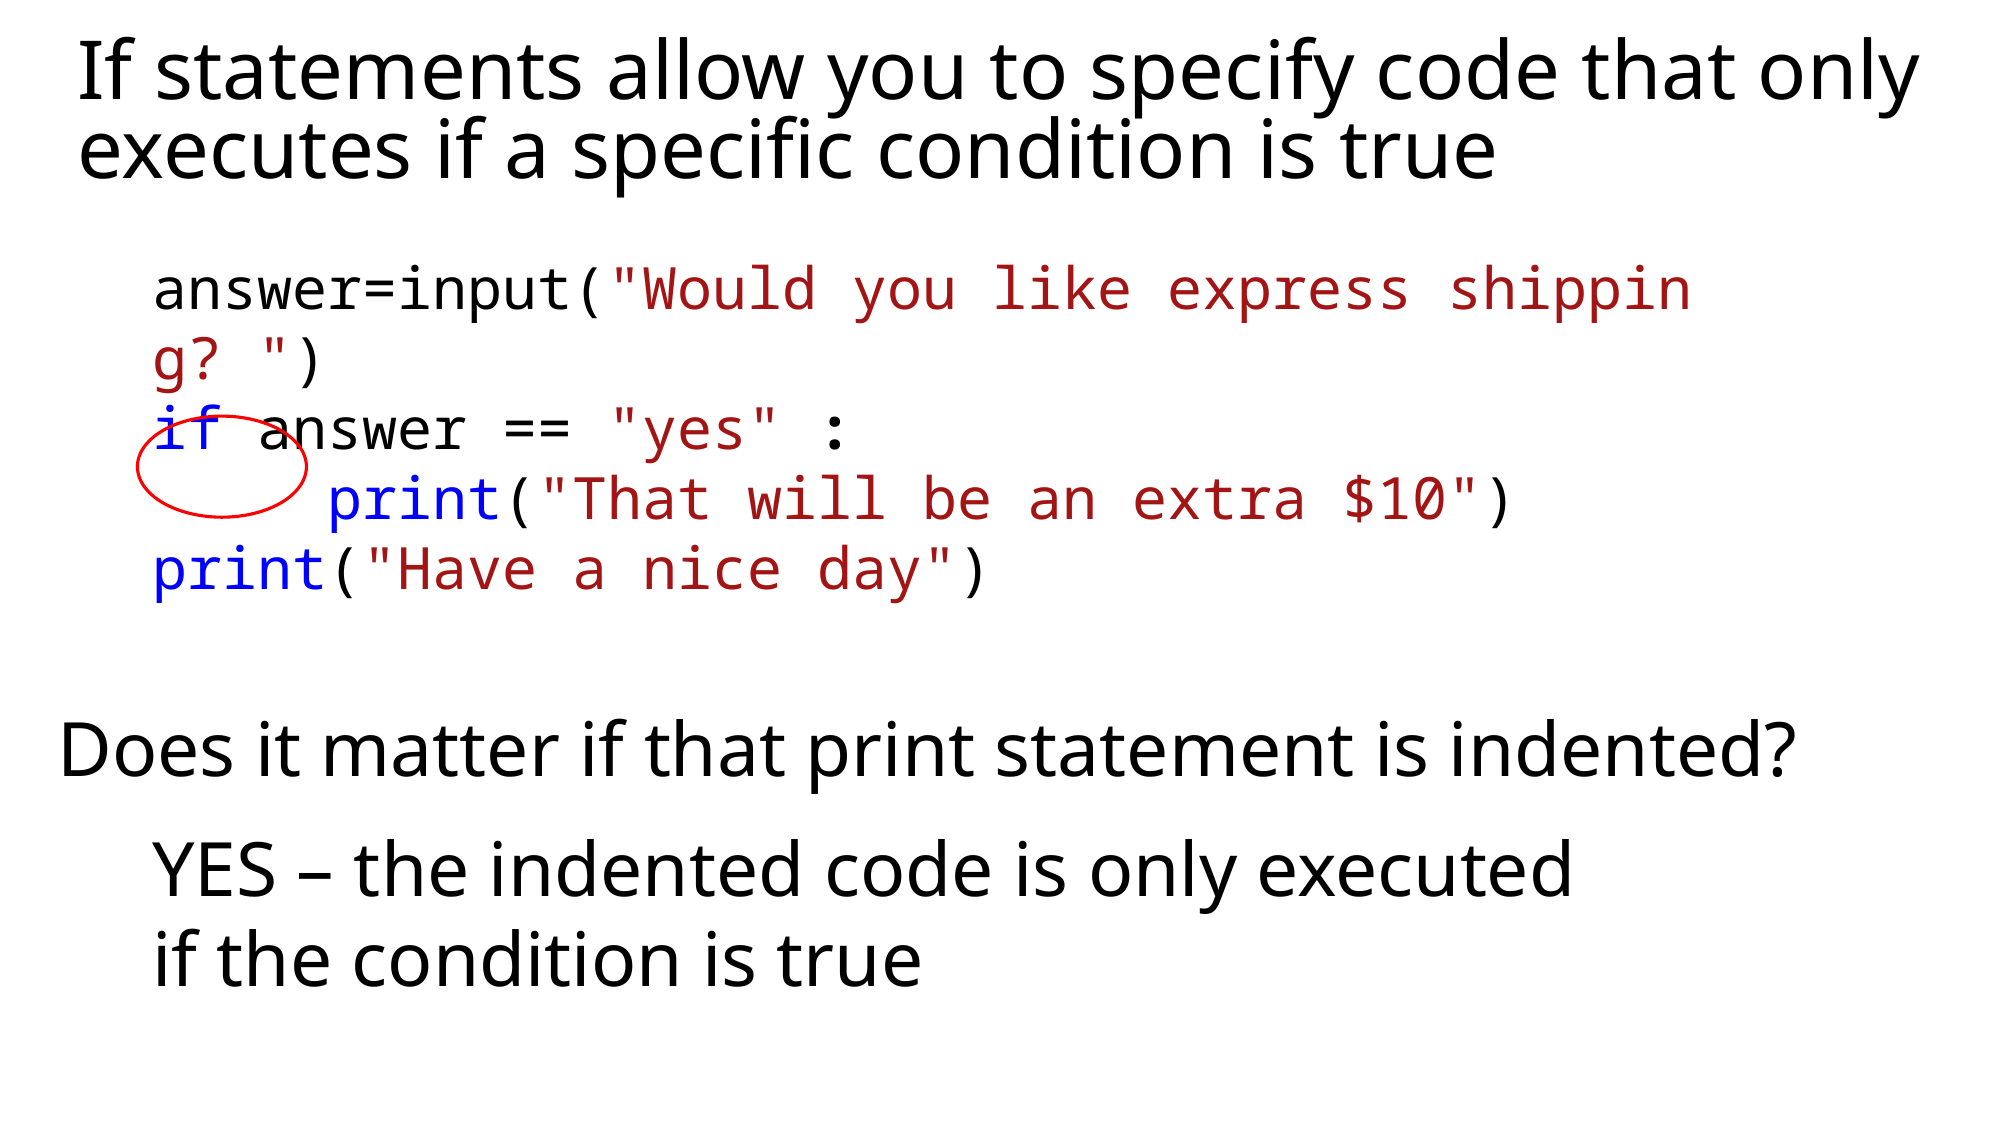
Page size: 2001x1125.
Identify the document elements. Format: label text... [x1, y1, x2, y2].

text_box YES – the indented code is only executed if the condition is true [137, 813, 1644, 1009]
text_box Does it matter if that print statement is indented? [42, 694, 1813, 800]
title If statements allow you to specify code that only executes if a specific condition is true [62, 29, 1953, 205]
text_box answer=input("Would you like express shipping? ") if answer == "yes" : print("That will be an extra $10") print("Have a nice day") [137, 243, 1740, 609]
text_box [135, 414, 309, 520]
